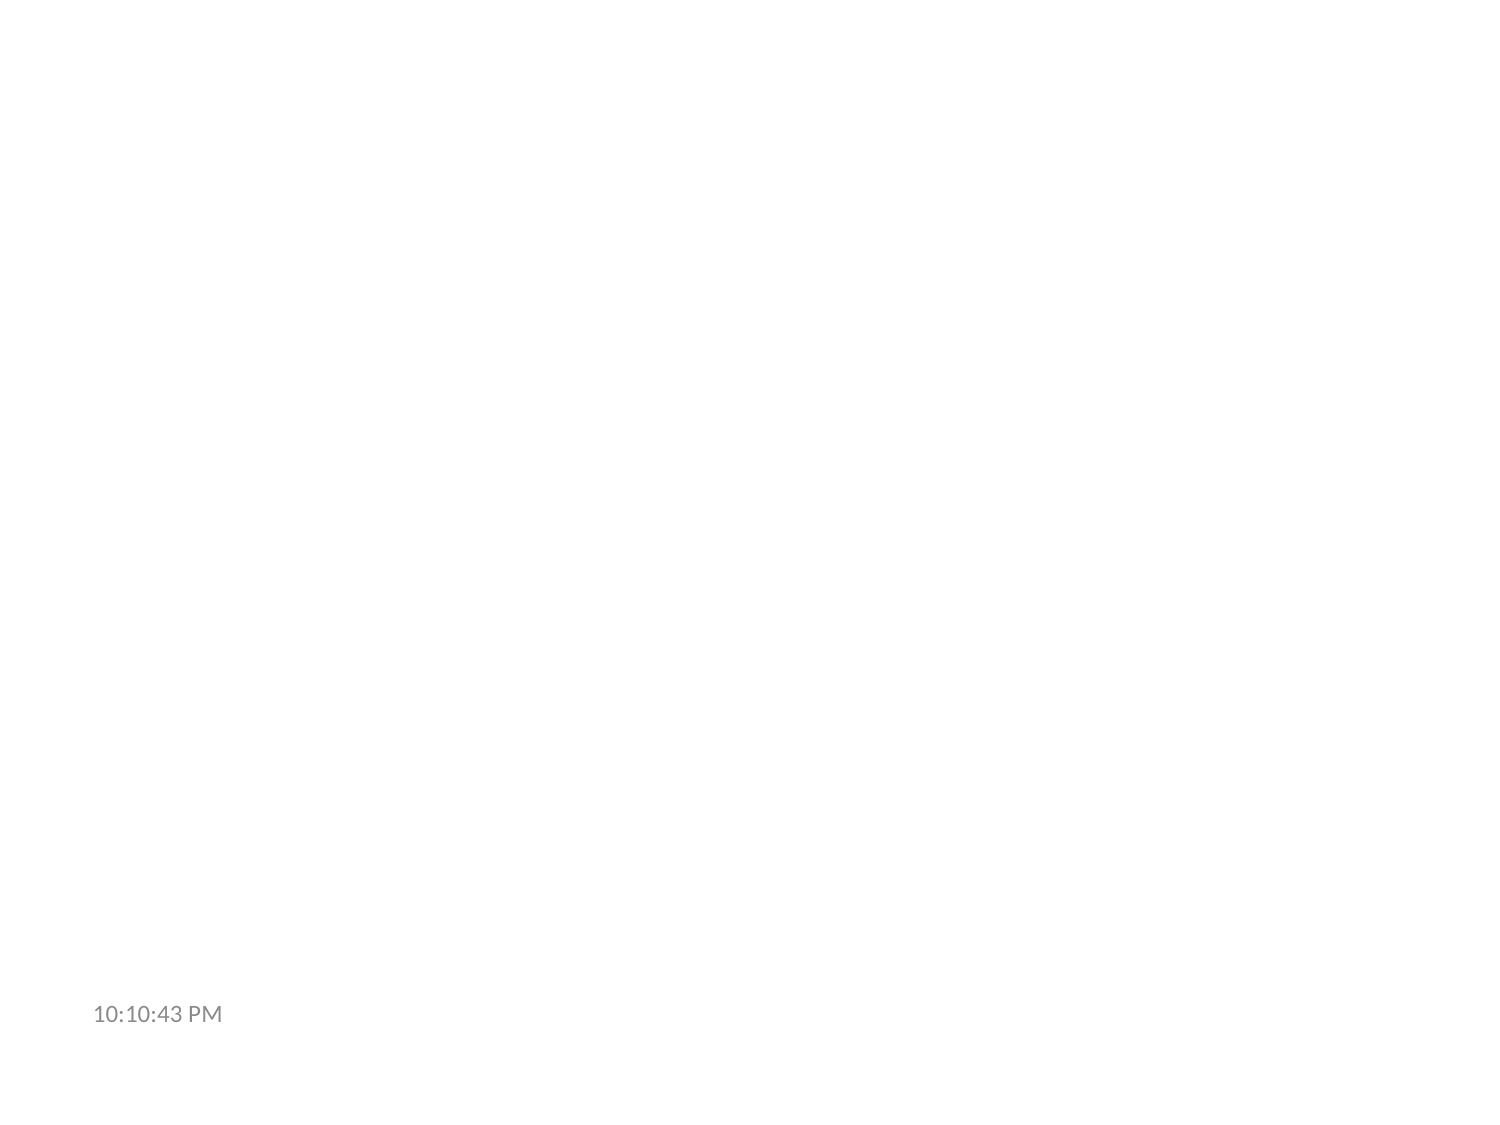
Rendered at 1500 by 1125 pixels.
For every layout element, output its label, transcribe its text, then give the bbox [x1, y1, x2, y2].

text_box 3:35:09 PM [77, 982, 428, 1043]
